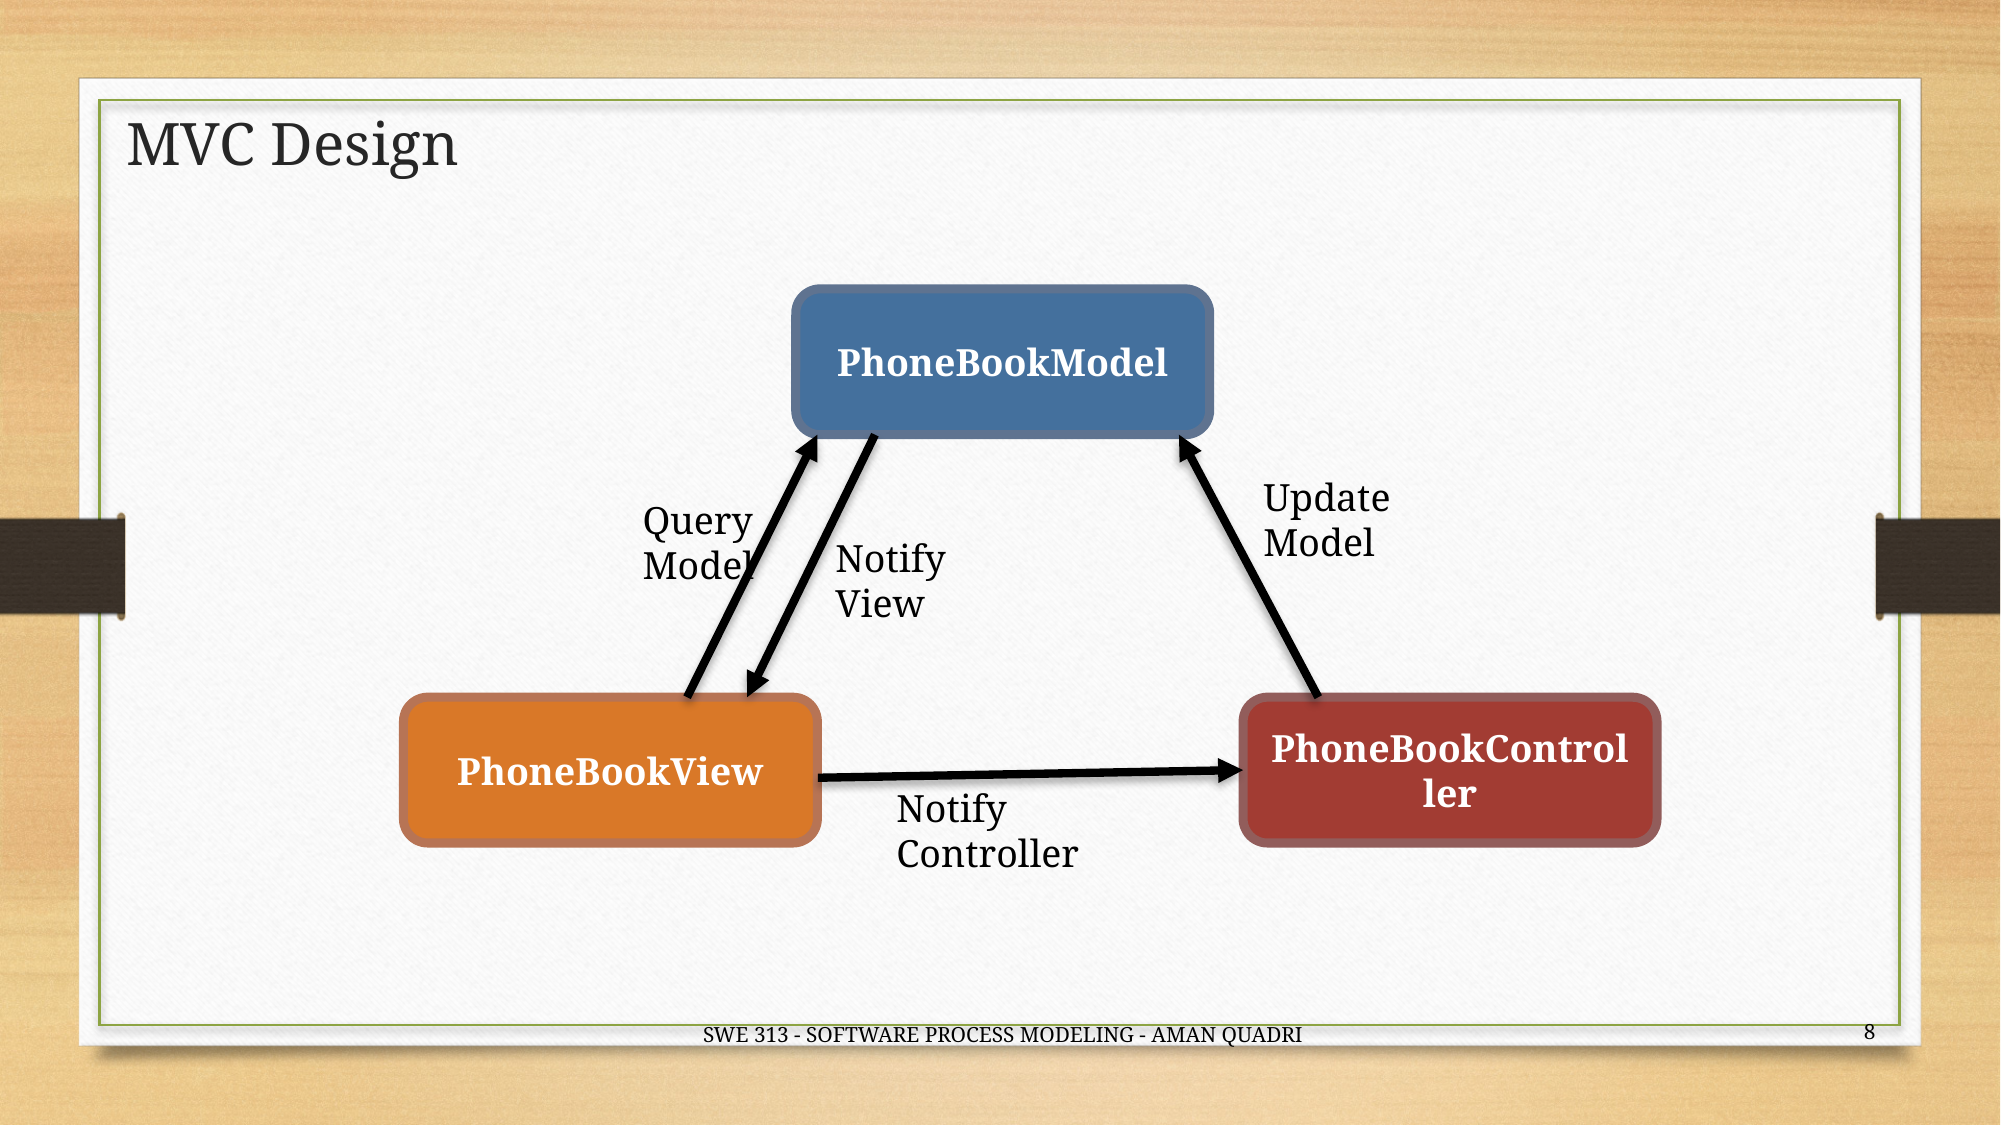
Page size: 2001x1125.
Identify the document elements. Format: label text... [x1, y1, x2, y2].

picture [0, 0, 2001, 1125]
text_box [1178, 434, 1319, 698]
text_box PhoneBookController [1238, 692, 1662, 848]
slide_number 8 [1801, 1010, 1891, 1056]
text_box Update Model [1325, 466, 1417, 571]
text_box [686, 434, 746, 698]
title MVC Design [110, 99, 1895, 185]
text_box Notify View [881, 527, 989, 633]
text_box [817, 769, 1244, 779]
text_box PhoneBookModel [791, 284, 1215, 440]
text_box Notify Controller [881, 790, 1180, 883]
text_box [746, 434, 876, 698]
text_box PhoneBookView [398, 692, 822, 848]
footer SWE 313 - SOFTWARE PROCESS MODELING - AMAN QUADRI [403, 1020, 1602, 1049]
text_box Query Model [627, 490, 680, 595]
